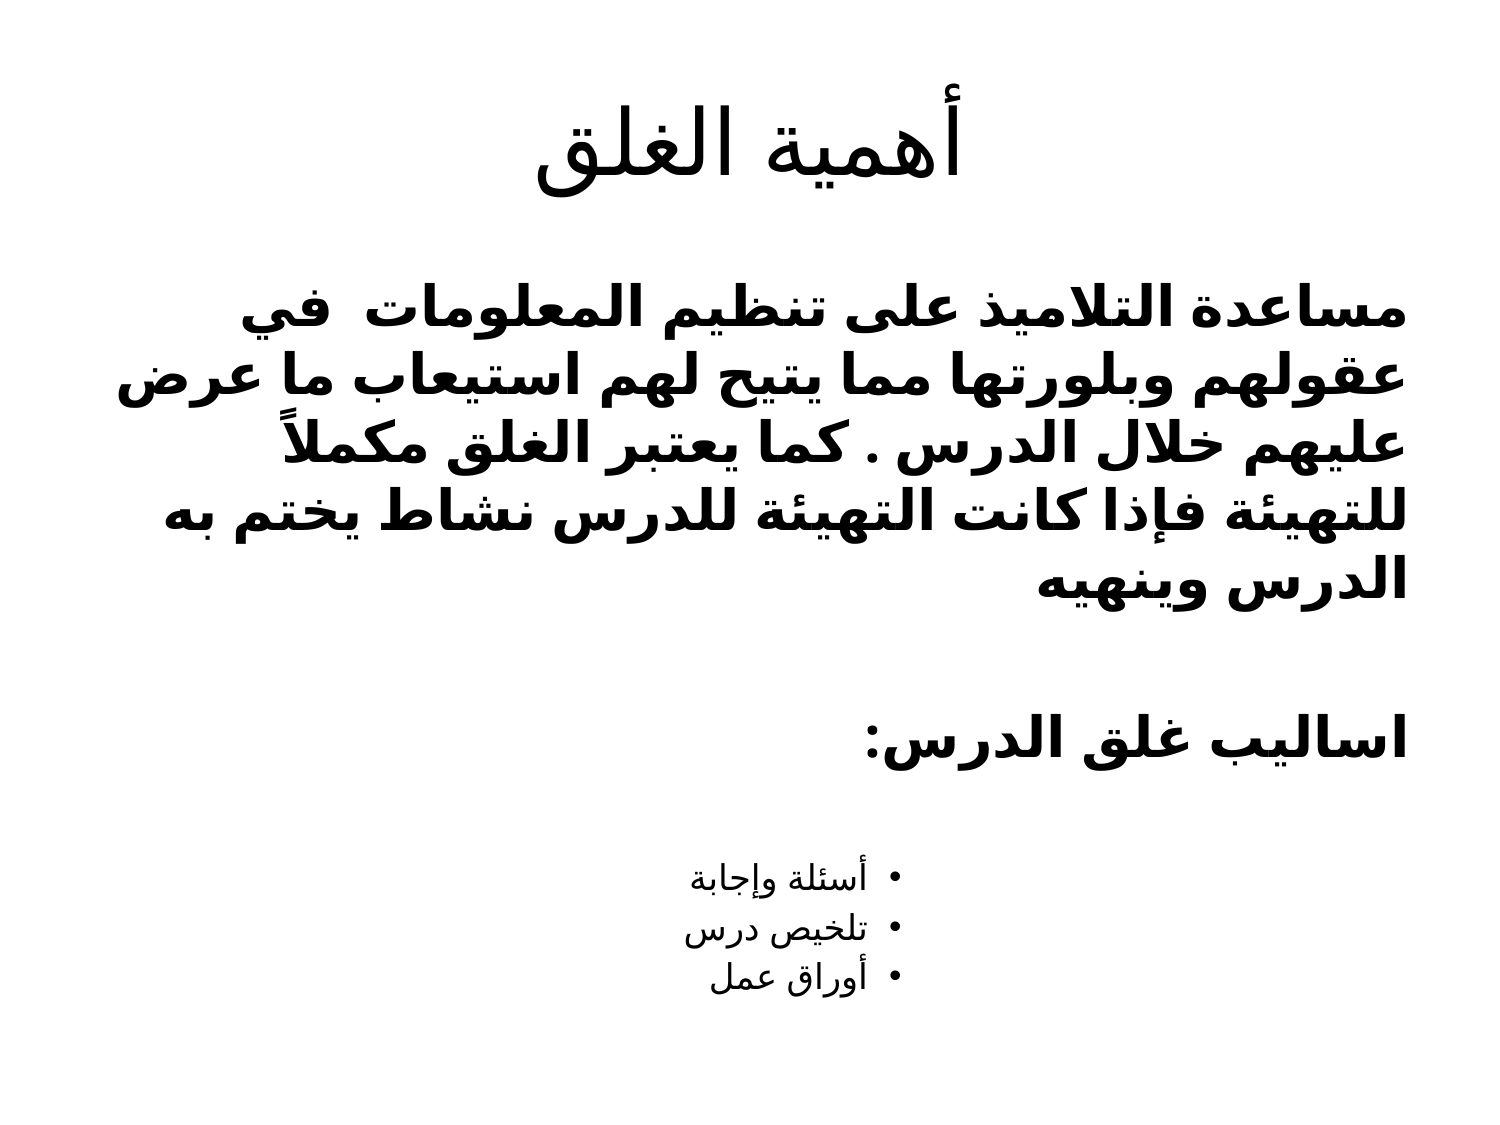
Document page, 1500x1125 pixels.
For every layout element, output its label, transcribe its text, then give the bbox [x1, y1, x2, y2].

list مساعدة التلاميذ على تنظيم المعلومات في عقولهم وبلورتها مما يتيح لهم استيعاب ما عرض عليهم خلال الدرس . كما يعتبر الغلق مكملاً للتهيئة فإذا كانت التهيئة للدرس نشاط يختم به الدرس وينهيه اساليب غلق الدرس: أسئلة وإجابة تلخيص درس أوراق عمل [75, 262, 1425, 1005]
title أهمية الغلق [75, 45, 1425, 233]
